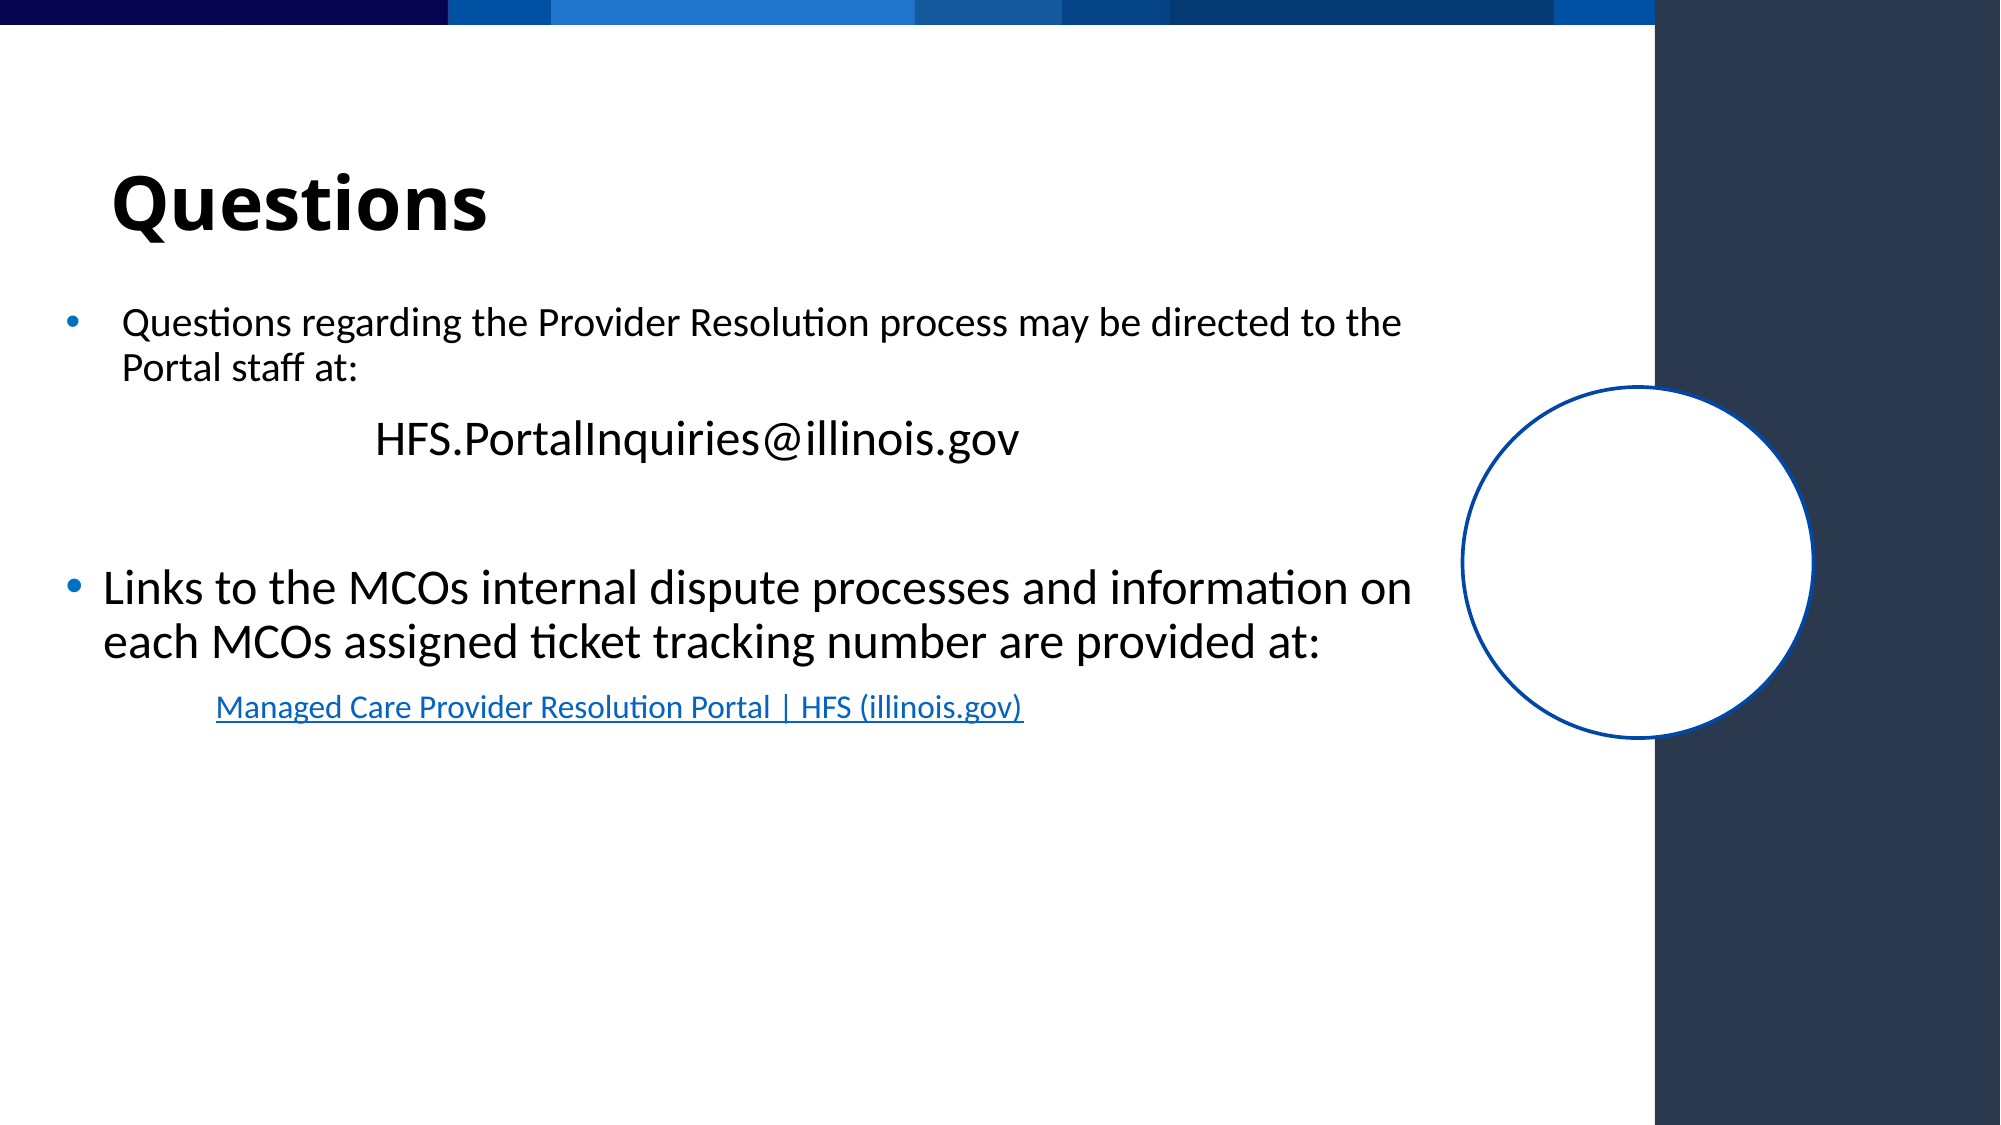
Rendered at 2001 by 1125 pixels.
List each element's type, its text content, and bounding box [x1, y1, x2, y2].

text_box [0, 0, 1655, 25]
list Questions regarding the Provider Resolution process may be directed to the Portal staff at: HFS.PortalInquiries@illinois.gov Links to the MCOs internal dispute processes and information on each MCOs assigned ticket tracking number are provided at: Managed Care Provider Resolution Portal | HFS (illinois.gov) [50, 293, 1436, 1028]
text_box [1461, 385, 1815, 740]
title Questions [95, 97, 1322, 293]
text_box [1654, 0, 2000, 1125]
